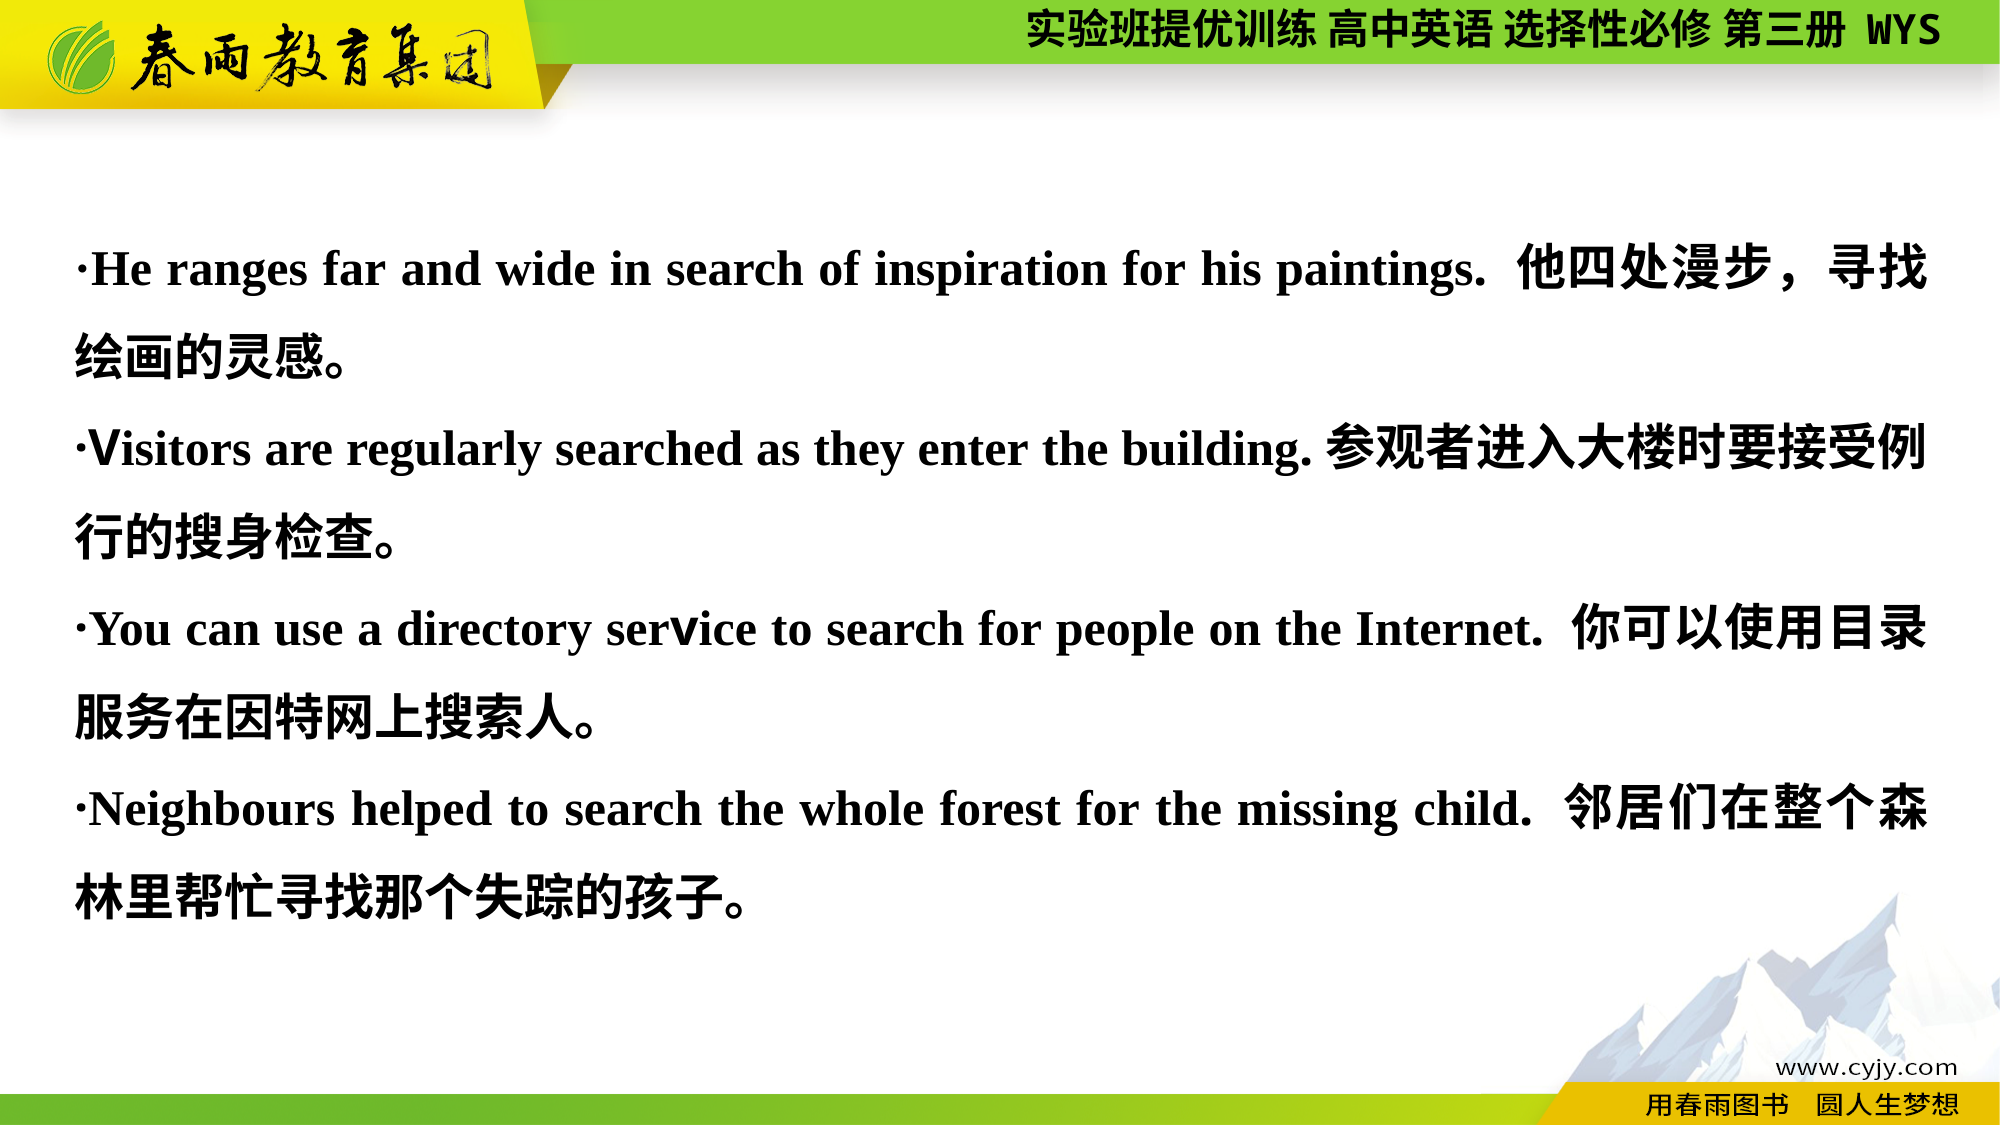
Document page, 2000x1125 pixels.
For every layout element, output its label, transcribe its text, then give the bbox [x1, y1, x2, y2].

picture [0, 0, 2000, 1125]
list ·He ranges far and wide in search of inspiration for his paintings. 他四处漫步，寻找绘画的灵感。 ·Visitors are regularly searched as they enter the building.参观者进入大楼时要接受例行的搜身检查。 ·You can use a directory service to search for people on the Internet. 你可以使用目录服务在因特网上搜索人。 ·Neighbours helped to search the whole forest for the missing child. 邻居们在整个森林里帮忙寻找那个失踪的孩子。 [59, 198, 1944, 941]
